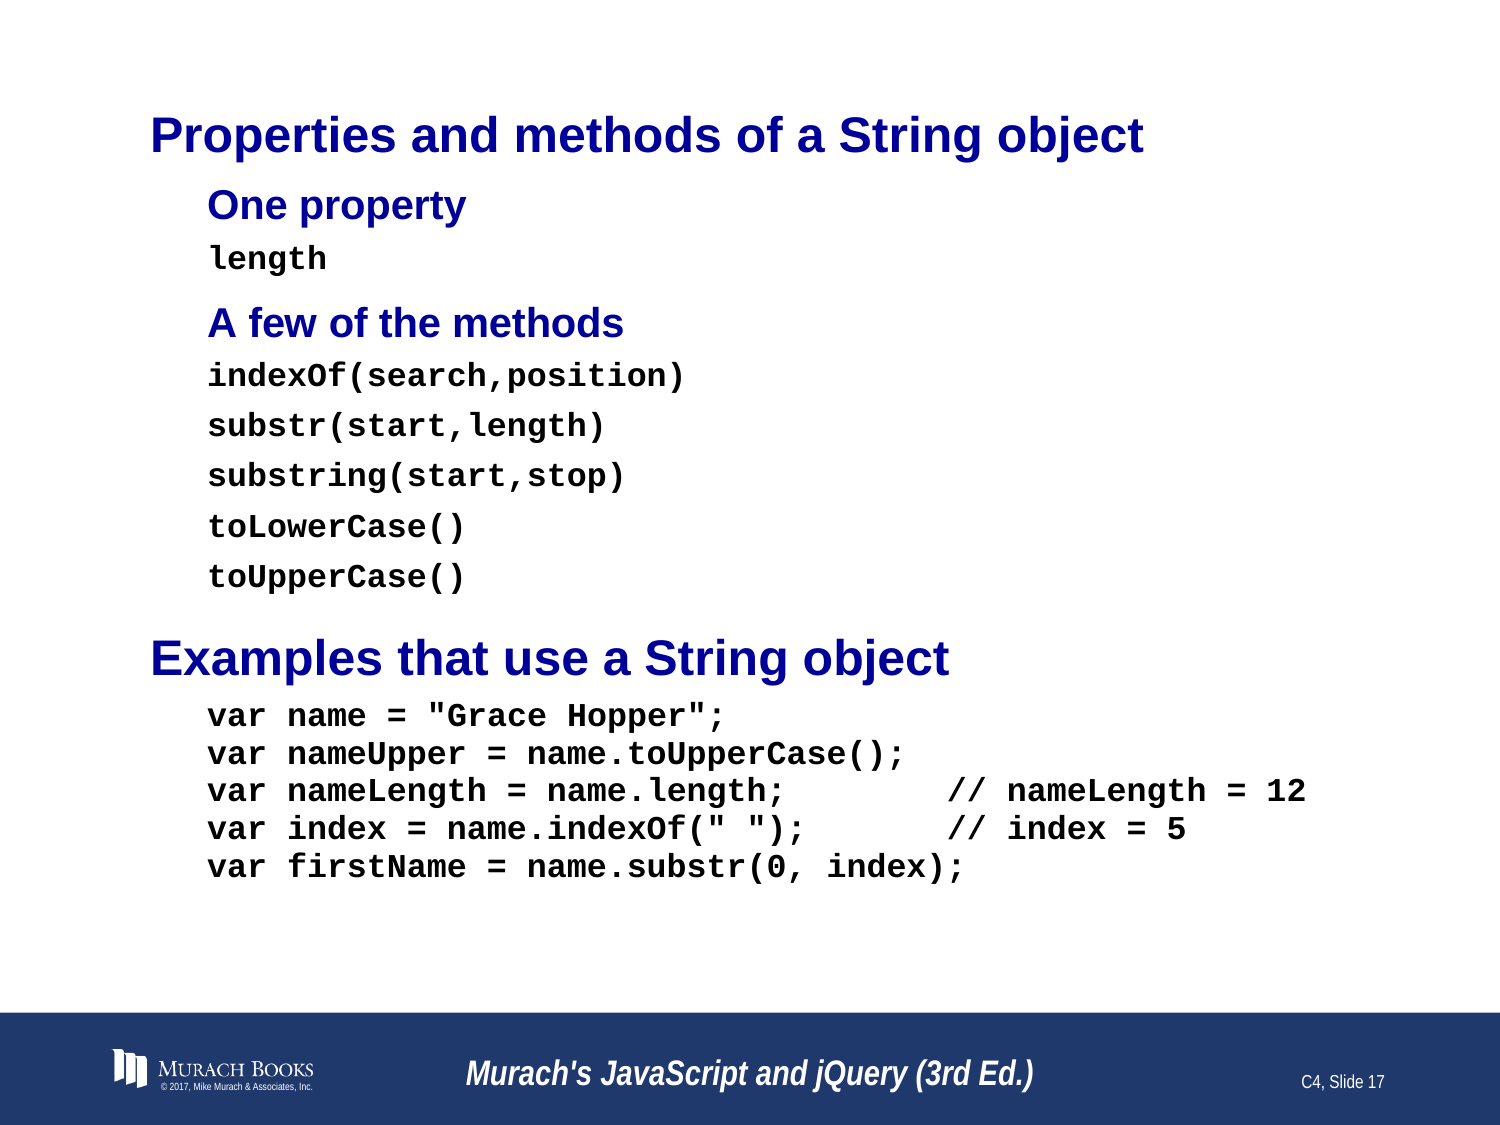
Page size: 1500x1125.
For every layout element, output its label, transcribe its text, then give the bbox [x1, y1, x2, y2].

title Properties and methods of a String object [150, 102, 1350, 161]
footer © 2017, Mike Murach & Associates, Inc. [12, 1025, 463, 1100]
slide_number C4, Slide 17 [1087, 1025, 1400, 1100]
slide_number Murach's JavaScript and jQuery (3rd Ed.) [463, 1025, 1050, 1100]
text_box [149, 162, 1350, 888]
